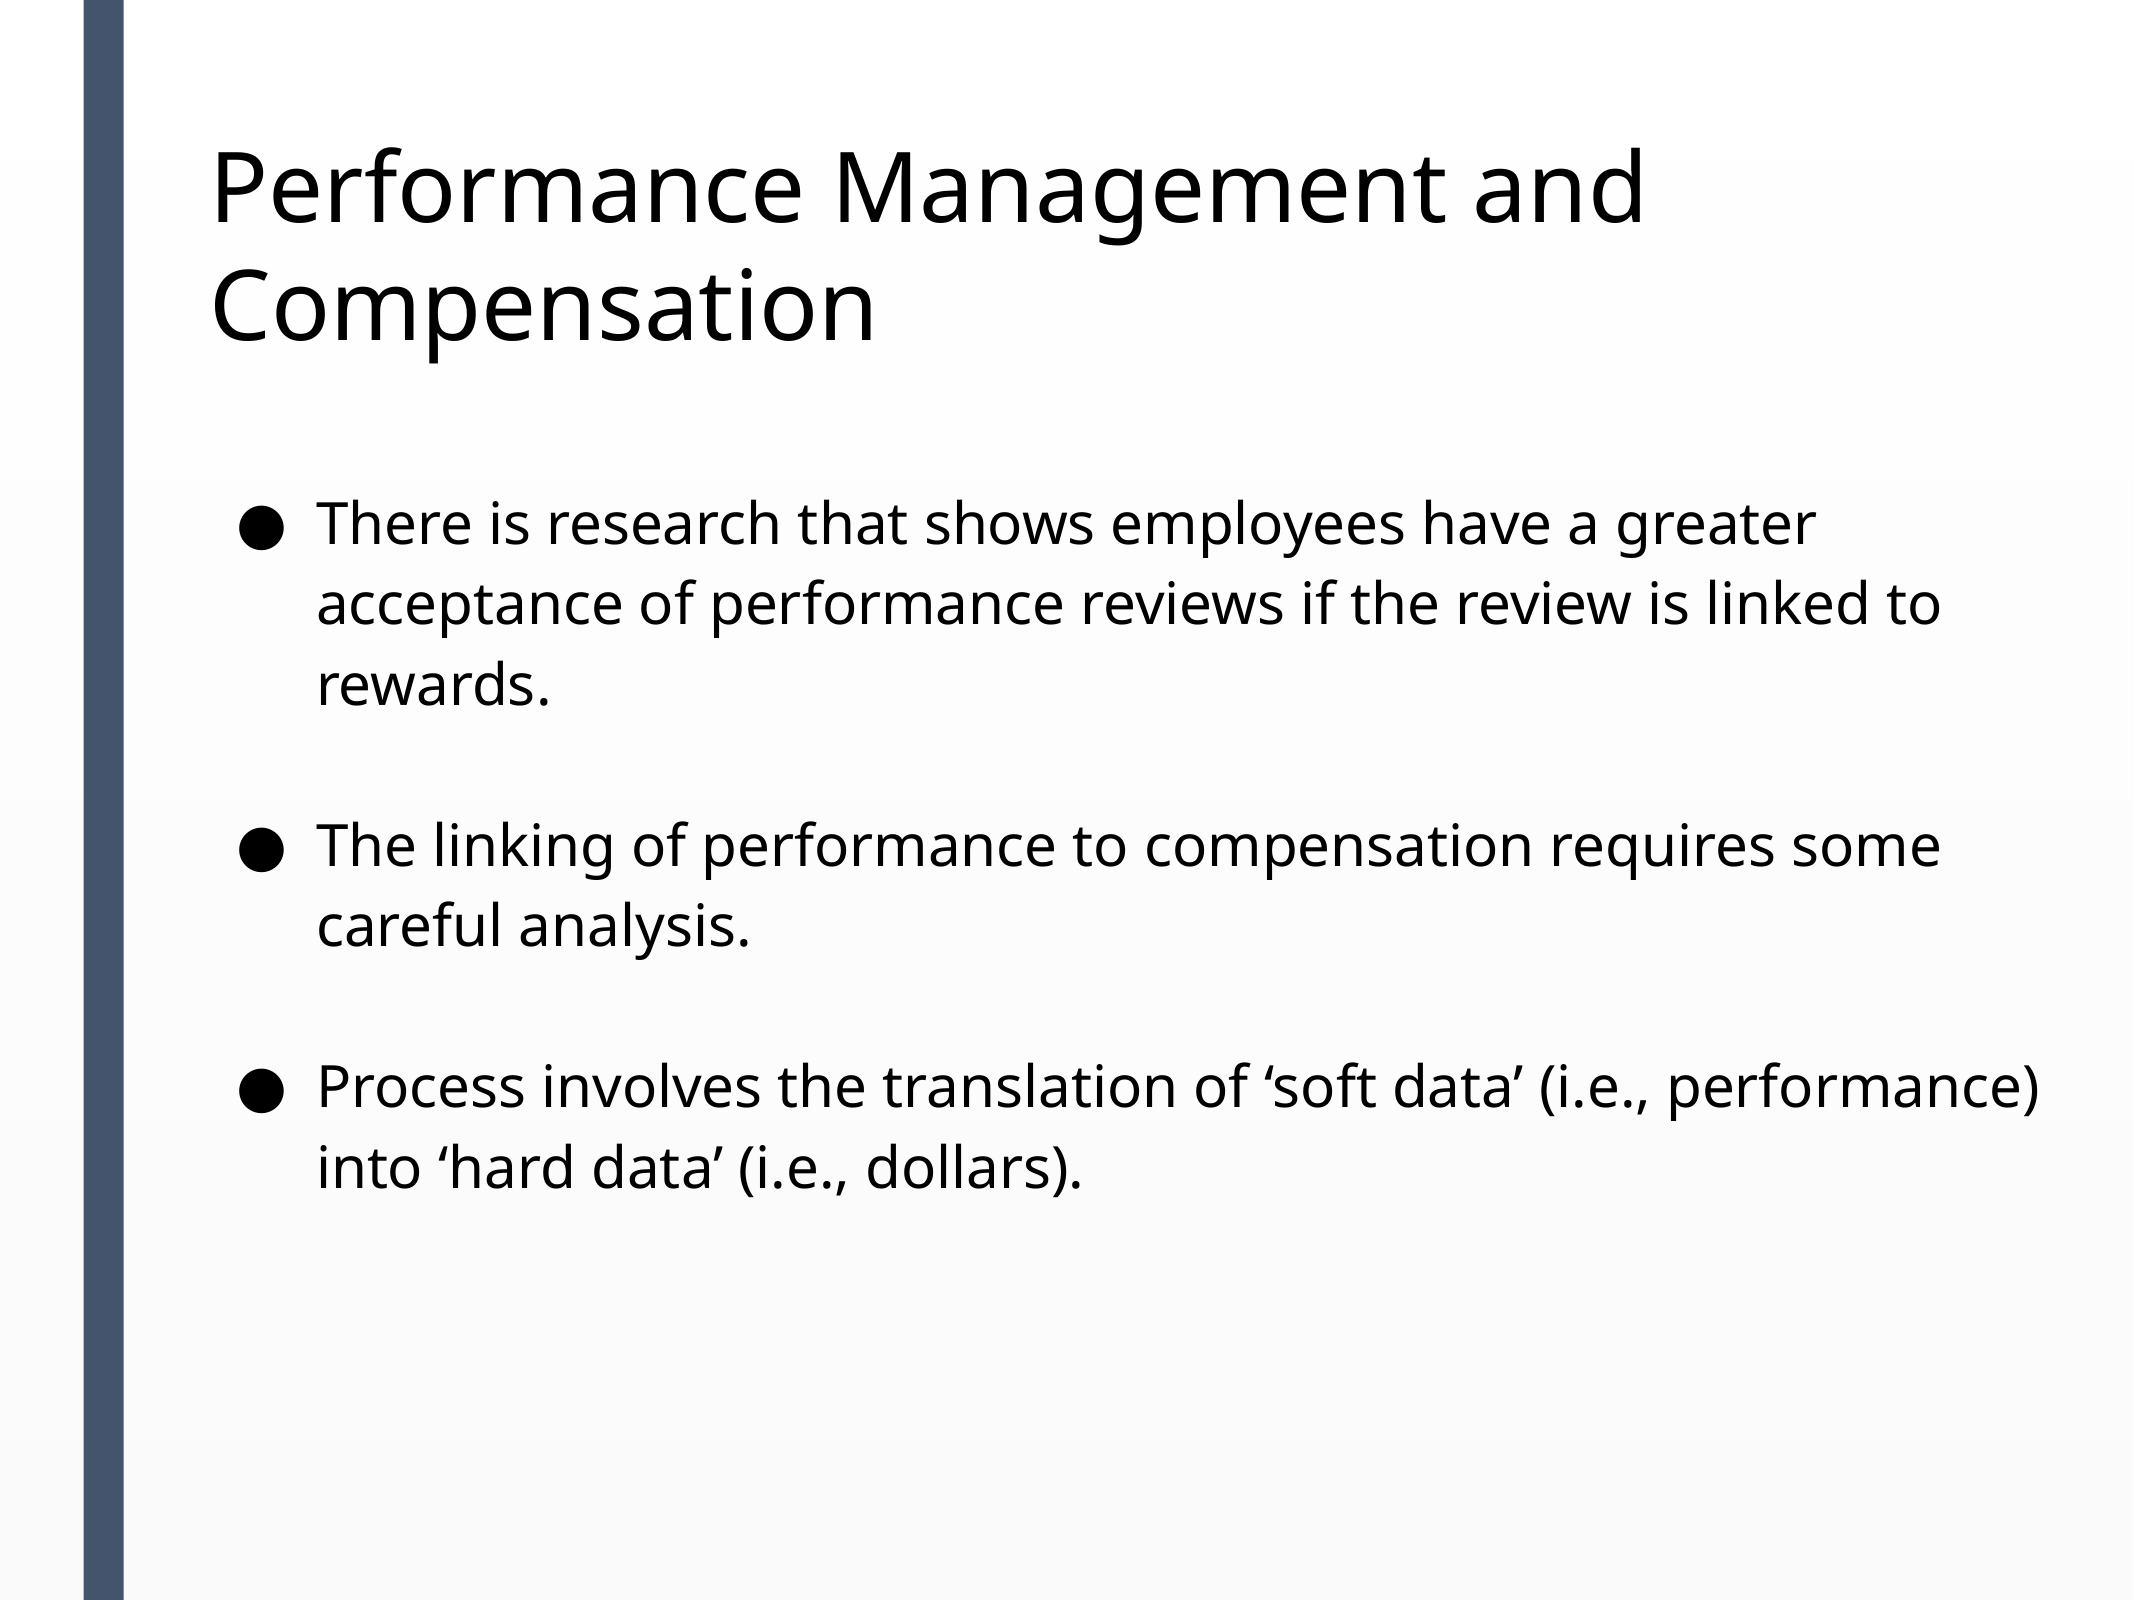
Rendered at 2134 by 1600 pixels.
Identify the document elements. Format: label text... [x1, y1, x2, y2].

title Performance Management and Compensation [194, 110, 1976, 289]
list There is research that shows employees have a greater acceptance of performance reviews if the review is linked to rewards. The linking of performance to compensation requires some careful analysis. Process involves the translation of ‘soft data’ (i.e., performance) into ‘hard data’ (i.e., dollars). [194, 407, 2061, 1422]
